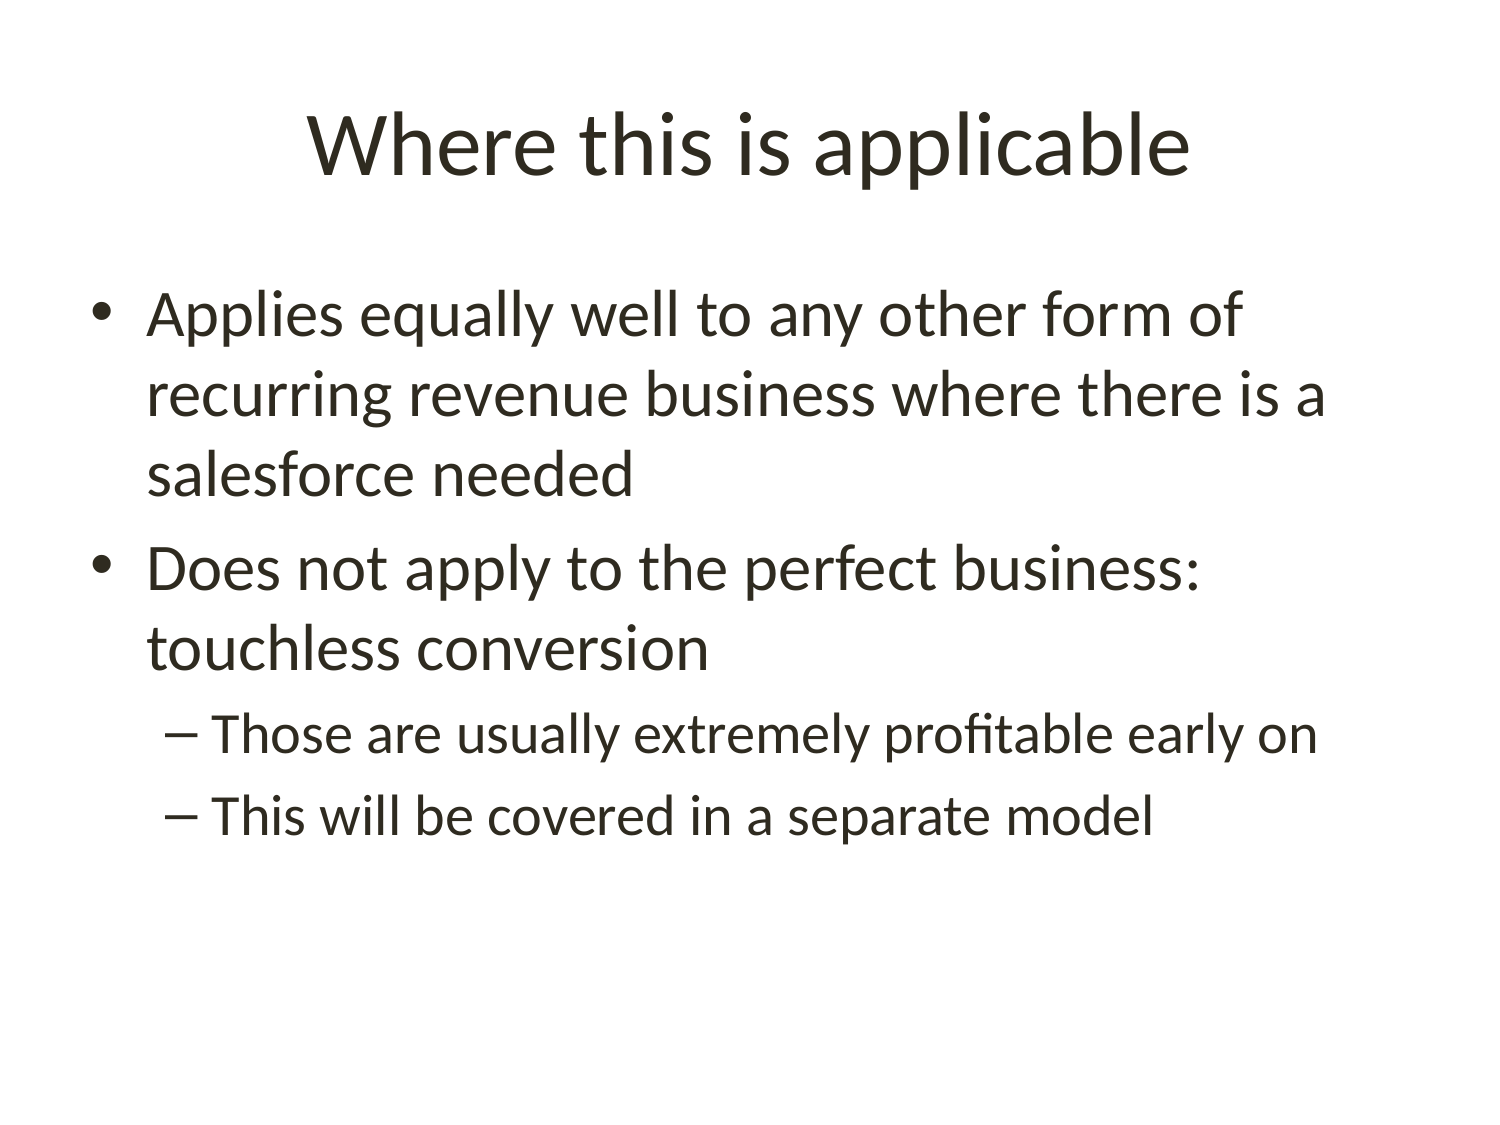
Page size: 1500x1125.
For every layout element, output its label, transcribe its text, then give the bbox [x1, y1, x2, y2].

title Where this is applicable [75, 45, 1425, 233]
list Applies equally well to any other form of recurring revenue business where there is a salesforce needed Does not apply to the perfect business: touchless conversion Those are usually extremely profitable early on This will be covered in a separate model [75, 262, 1425, 1005]
